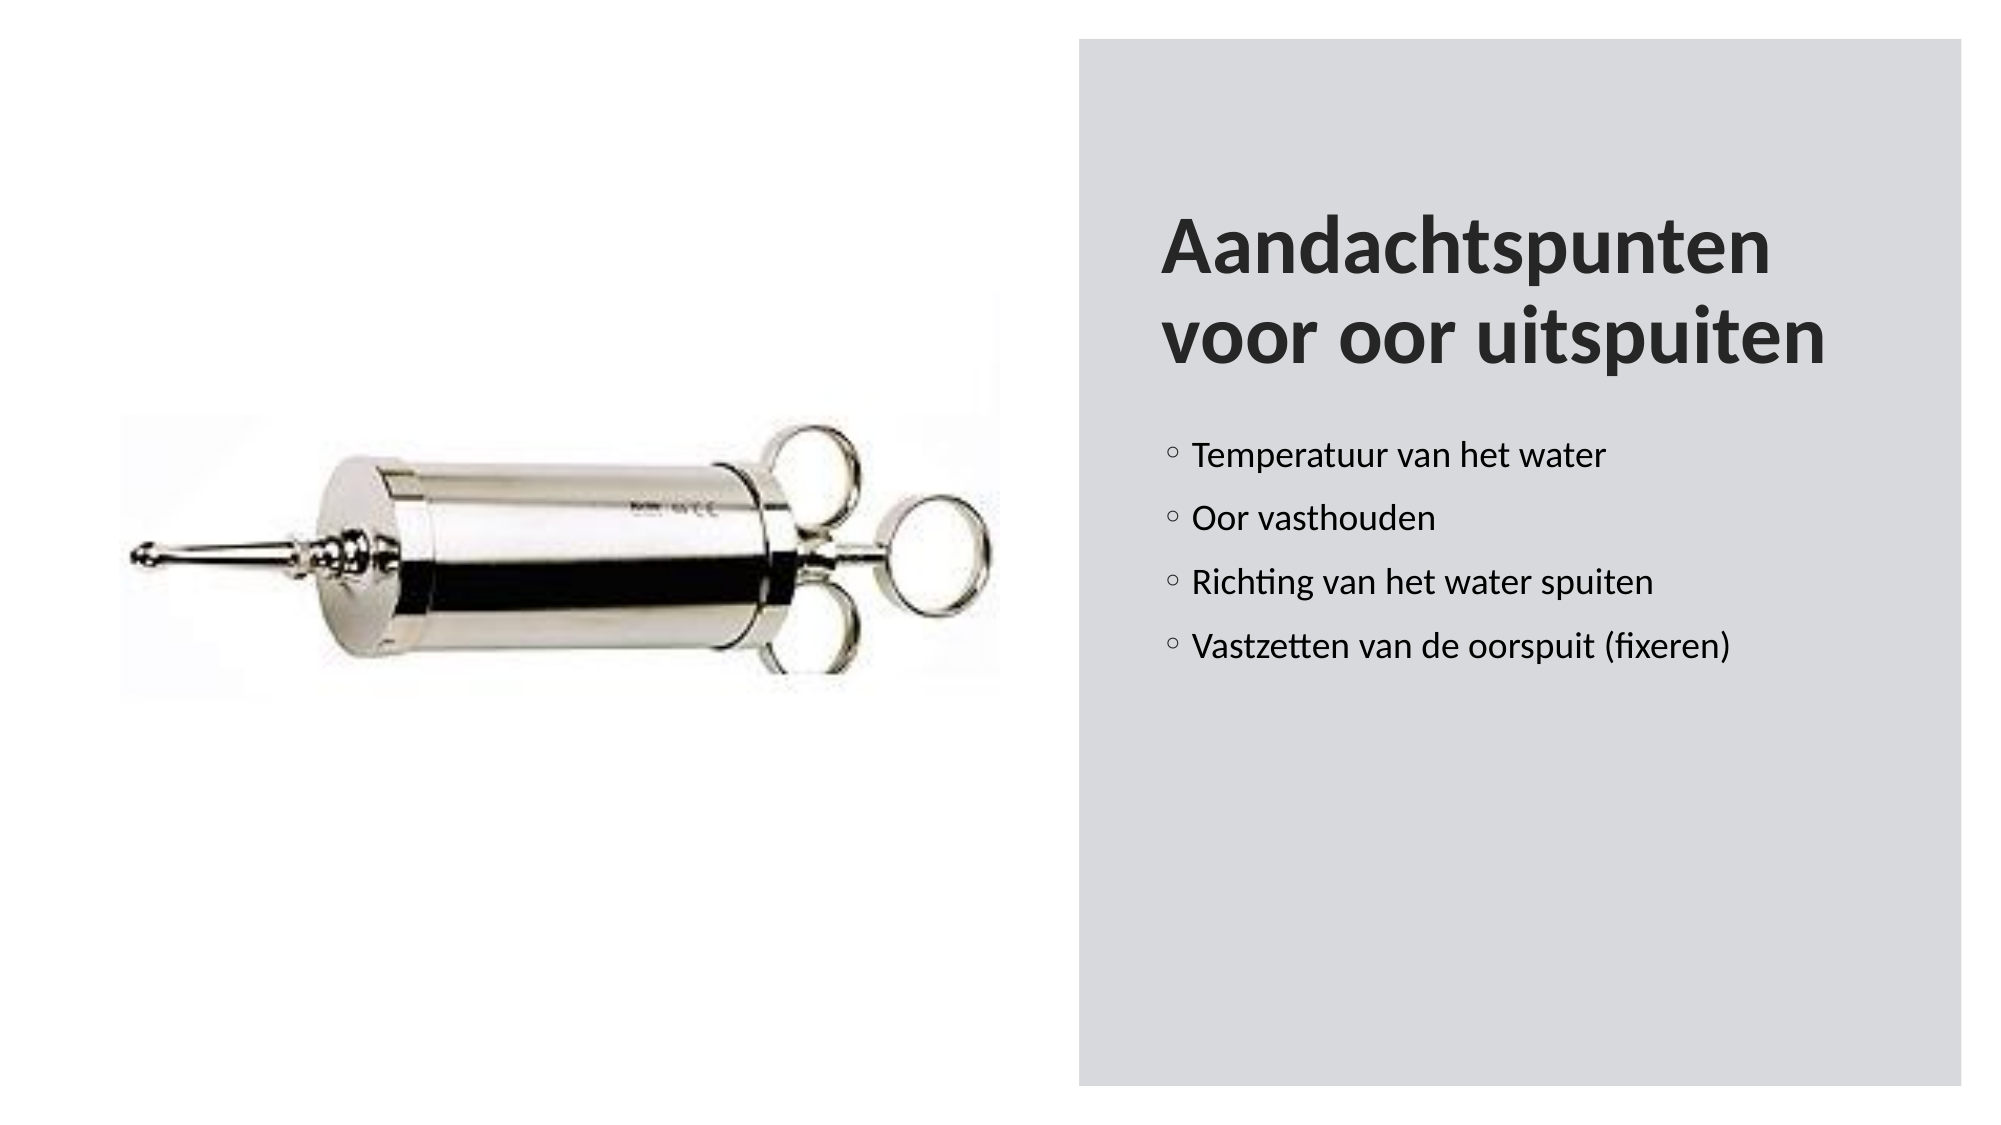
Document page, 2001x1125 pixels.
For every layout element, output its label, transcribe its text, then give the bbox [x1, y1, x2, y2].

list Temperatuur van het water Oor vasthouden Richting van het water spuiten Vastzetten van de oorspuit (fixeren) [1146, 422, 1881, 1068]
text_box [0, 0, 1080, 1125]
picture [119, 291, 1000, 836]
title Aandachtspunten voor oor uitspuiten [1146, 179, 1881, 405]
